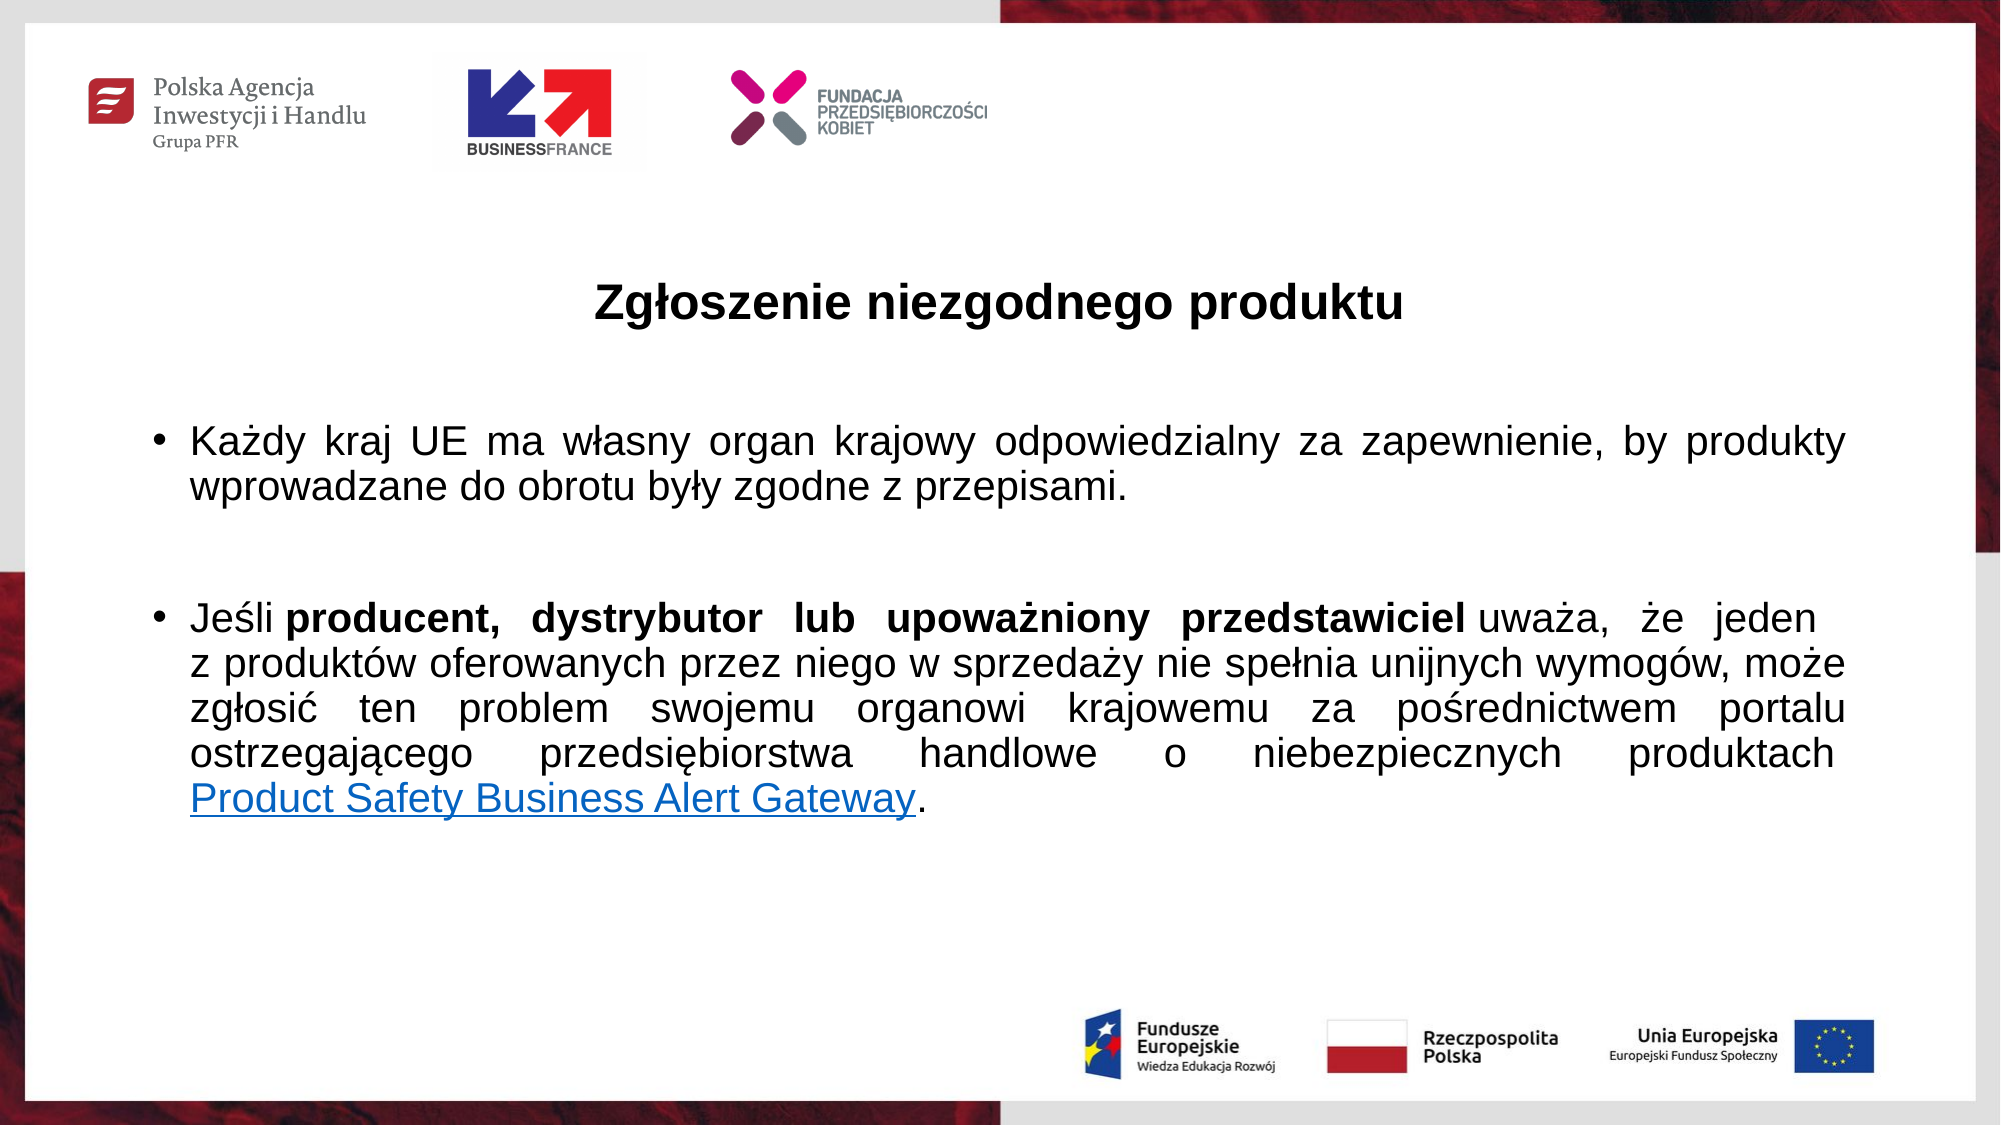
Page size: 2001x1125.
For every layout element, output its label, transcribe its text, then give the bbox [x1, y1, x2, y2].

picture [0, 0, 2001, 1125]
title Zgłoszenie niezgodnego produktu [137, 194, 1863, 411]
list Każdy kraj UE ma własny organ krajowy odpowiedzialny za zapewnienie, by produkty wprowadzane do obrotu były zgodne z przepisami. Jeśli producent, dystrybutor lub upoważniony przedstawiciel uważa, że jeden z produktów oferowanych przez niego w sprzedaży nie spełnia unijnych wymogów, może zgłosić ten problem swojemu organowi krajowemu za pośrednictwem portalu ostrzegającego przedsiębiorstwa handlowe o niebezpiecznych produktach Product Safety Business Alert Gateway. [137, 411, 1863, 1125]
picture [730, 69, 987, 146]
